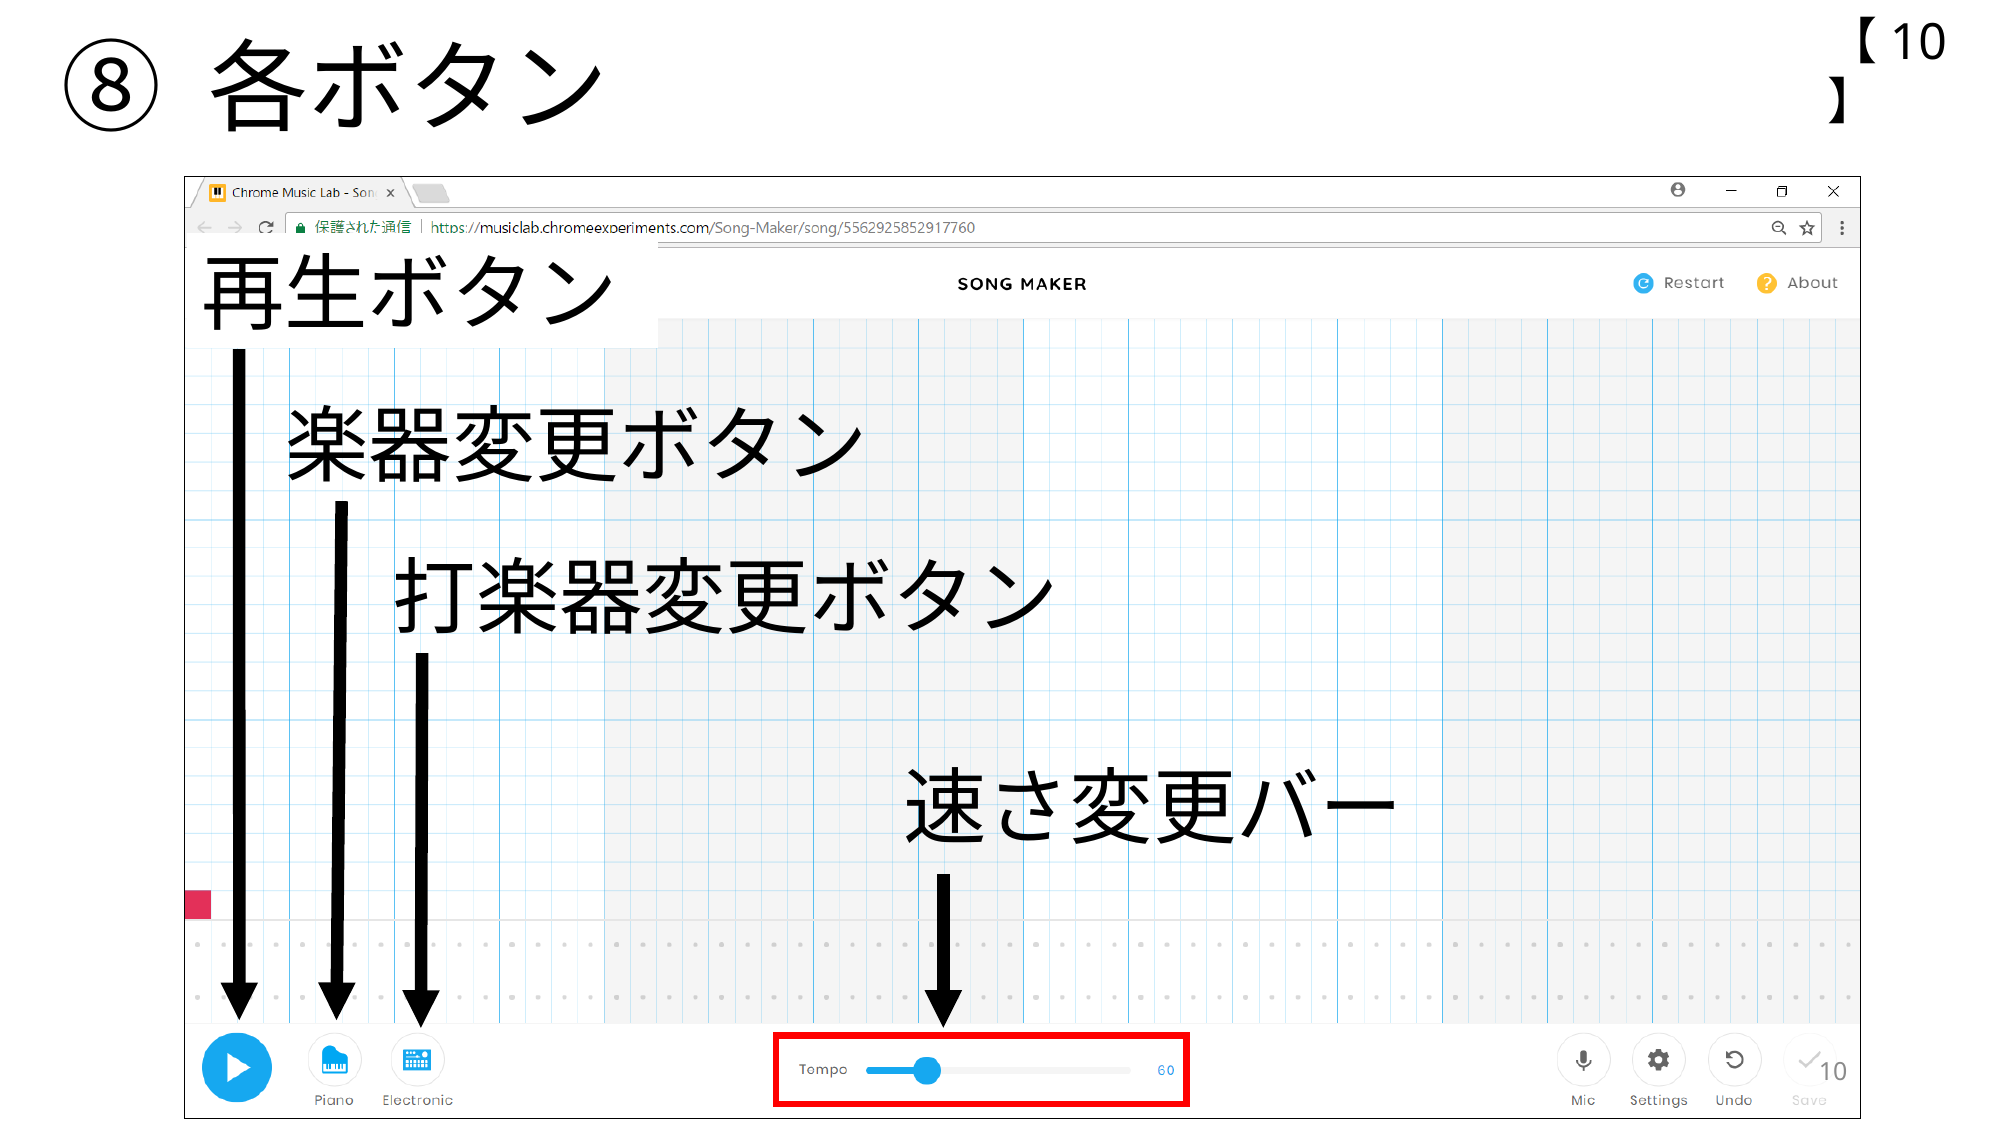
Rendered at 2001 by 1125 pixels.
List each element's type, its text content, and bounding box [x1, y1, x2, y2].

text_box ⑧ 各ボタン [47, 7, 1730, 154]
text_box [336, 501, 342, 1021]
text_box 【10】 [1812, 1, 2000, 137]
picture [184, 176, 1861, 1119]
